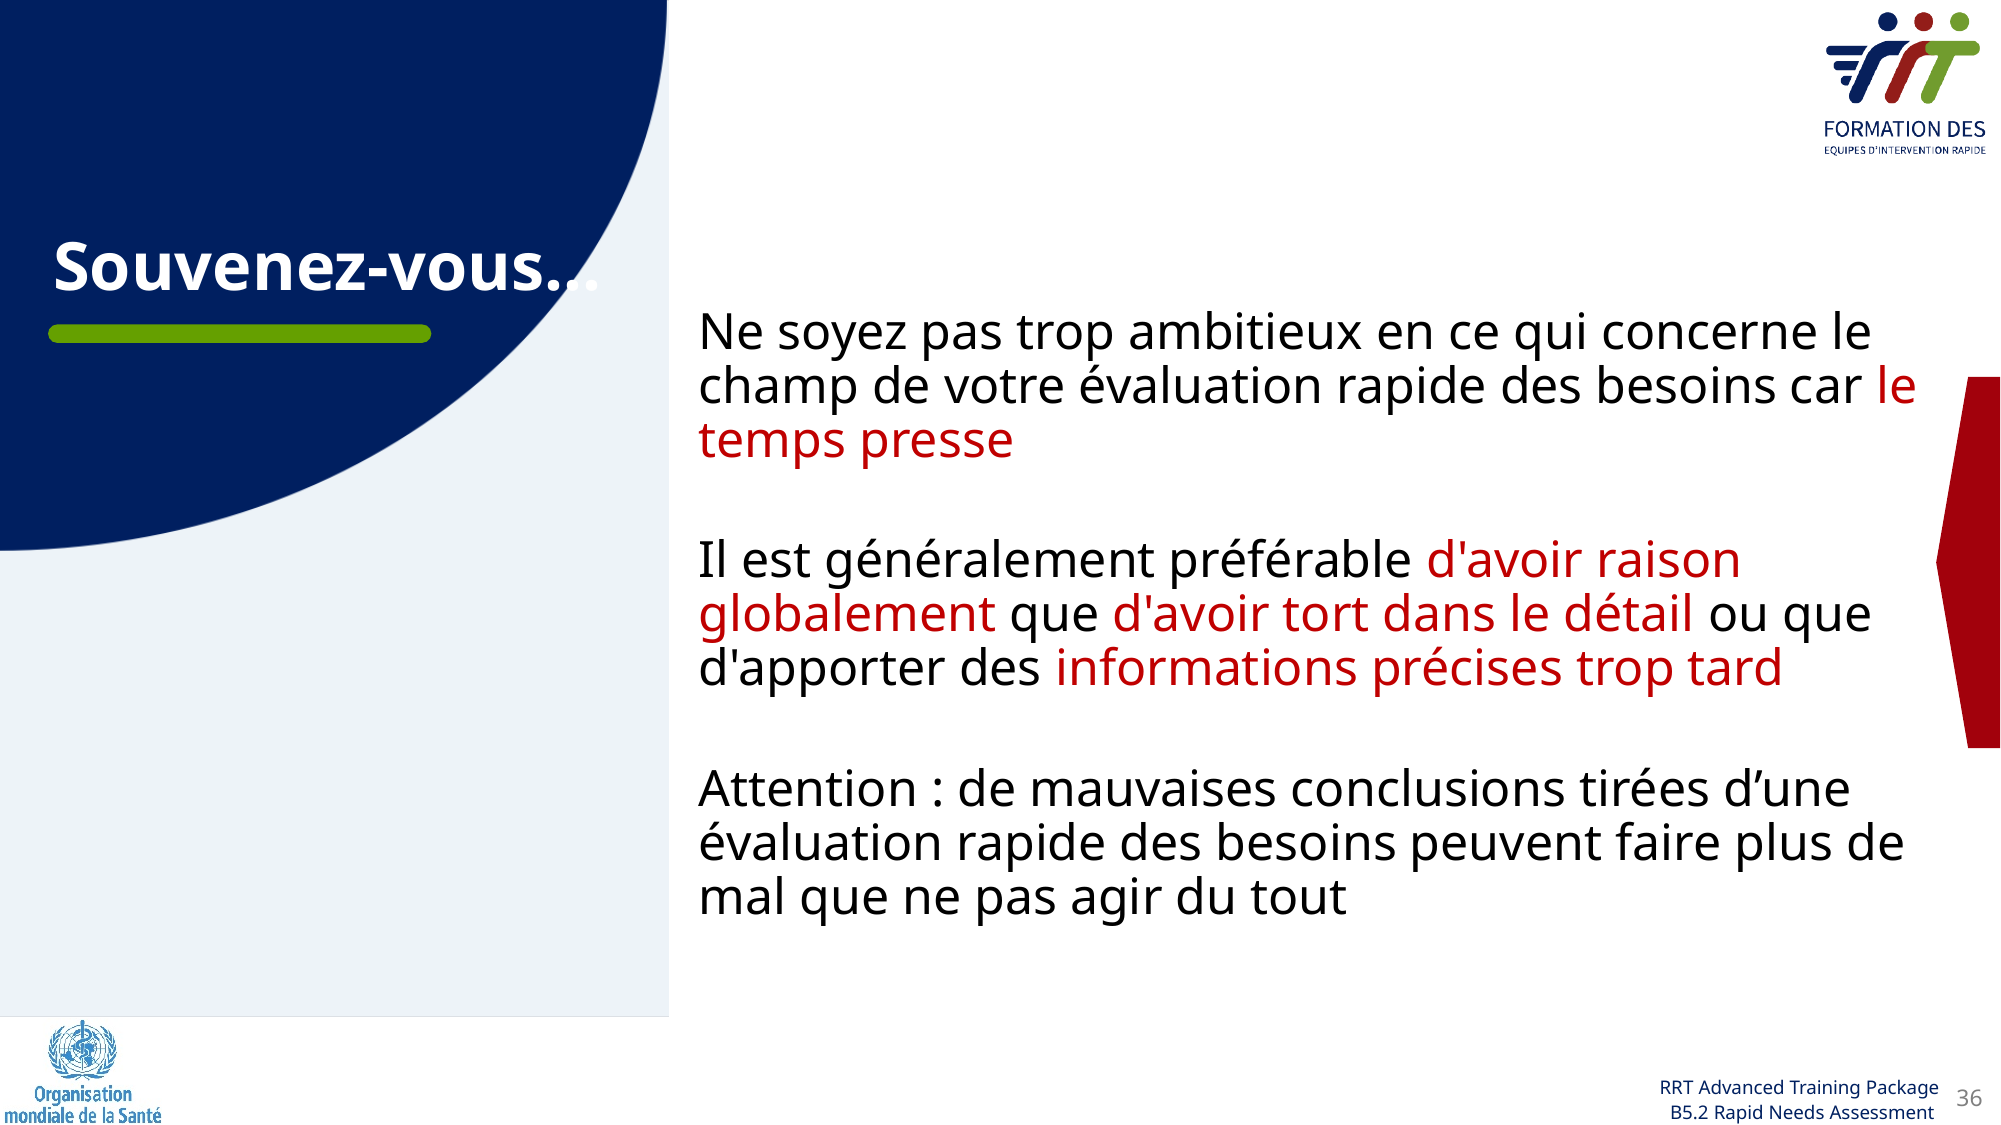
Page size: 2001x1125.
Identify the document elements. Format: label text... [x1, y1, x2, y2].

list Ne soyez pas trop ambitieux en ce qui concerne le champ de votre évaluation rapide des besoins car le temps presse Il est généralement préférable d'avoir raison globalement que d'avoir tort dans le détail ou que d'apporter des informations précises trop tard Attention : de mauvaises conclusions tirées d’une évaluation rapide des besoins peuvent faire plus de mal que ne pas agir du tout [690, 298, 1927, 926]
picture [1824, 11, 1986, 156]
picture [0, 0, 669, 1124]
text_box Souvenez-vous… [45, 215, 698, 323]
